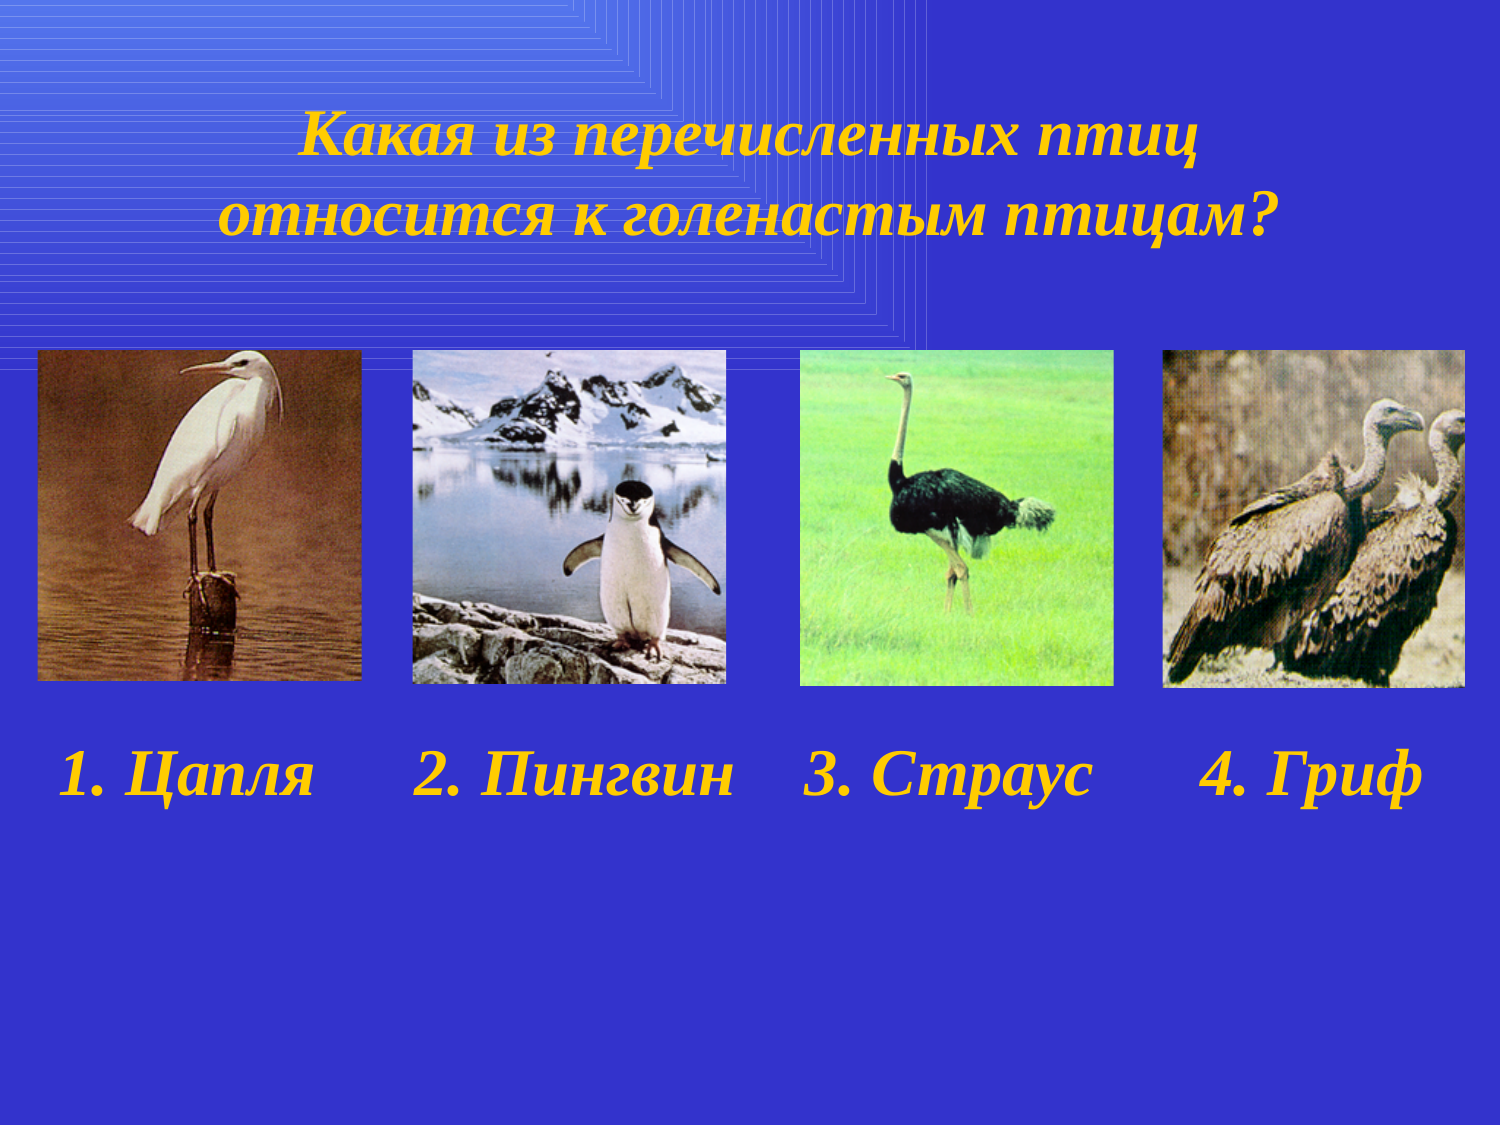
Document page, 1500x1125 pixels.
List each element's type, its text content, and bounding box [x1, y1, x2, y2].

text_box Какая из перечисленных птиц относится к голенастым птицам? [112, 75, 1388, 263]
text_box 3. Страус [799, 724, 1100, 813]
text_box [37, 349, 363, 682]
text_box 2. Пингвин [424, 724, 725, 813]
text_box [799, 349, 1116, 687]
text_box 4. Гриф [1162, 724, 1463, 813]
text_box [412, 349, 728, 686]
text_box 1. Цапля [37, 724, 338, 813]
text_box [1162, 349, 1466, 688]
